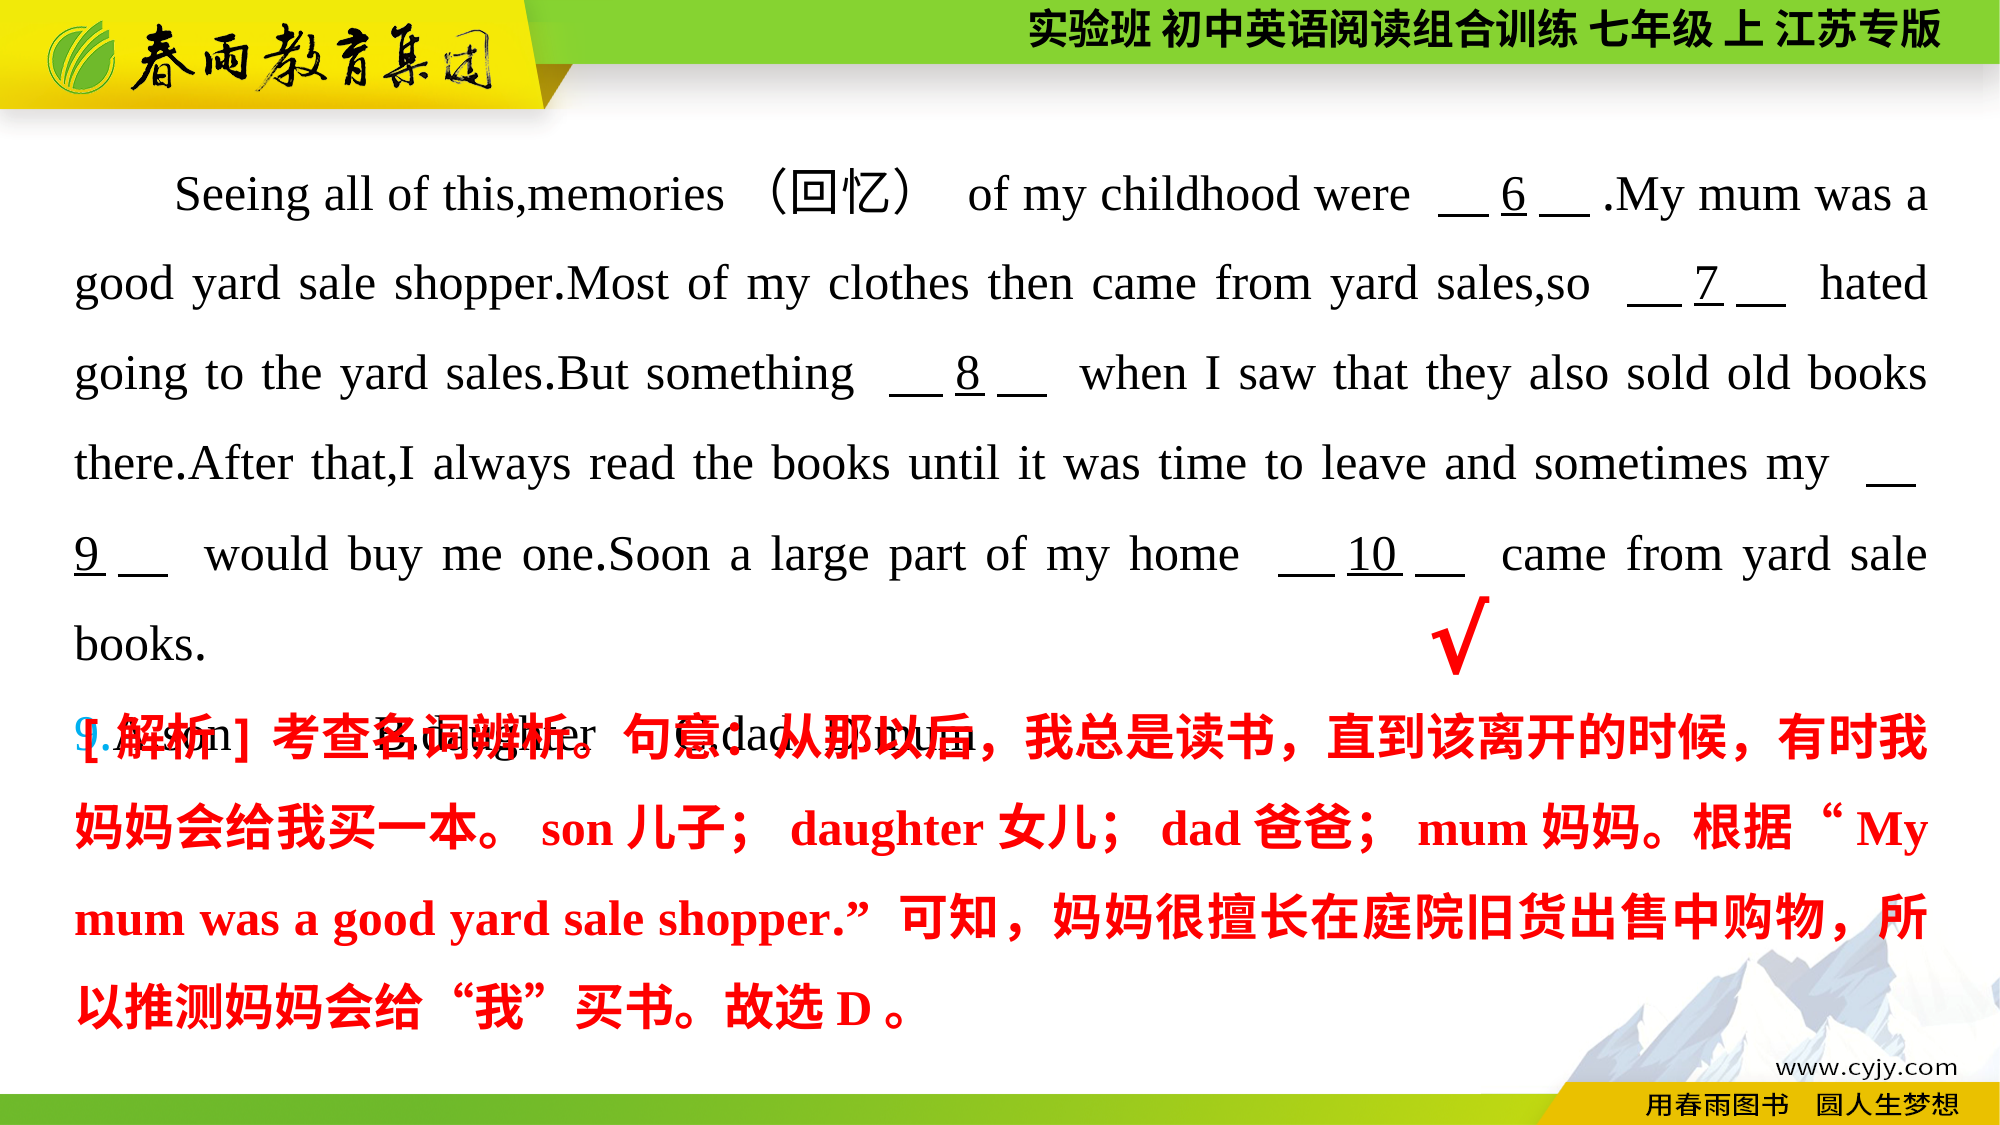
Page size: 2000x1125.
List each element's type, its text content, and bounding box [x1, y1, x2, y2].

list Seeing all of this,memories（回忆） of my childhood were 6 .My mum was a good yard sale shopper.Most of my clothes then came from yard sales,so 7 hated going to the yard sales.But something 8 when I saw that they also sold old books there.After that,I always read the books until it was time to leave and sometimes my 9 would buy me one.Soon a large part of my home 10 came from yard sale books. 9.A.son B.daughter C.dad D.mum [59, 122, 1944, 668]
picture [0, 0, 2000, 1125]
text_box [解析]考查名词辨析。句意：从那以后，我总是读书，直到该离开的时候，有时我妈妈会给我买一本。son儿子；daughter女儿；dad爸爸；mum妈妈。根据“My mum was a good yard sale shopper.” 可知，妈妈很擅长在庭院旧货出售中购物，所以推测妈妈会给“我”买书。故选D。 [59, 668, 1944, 1044]
